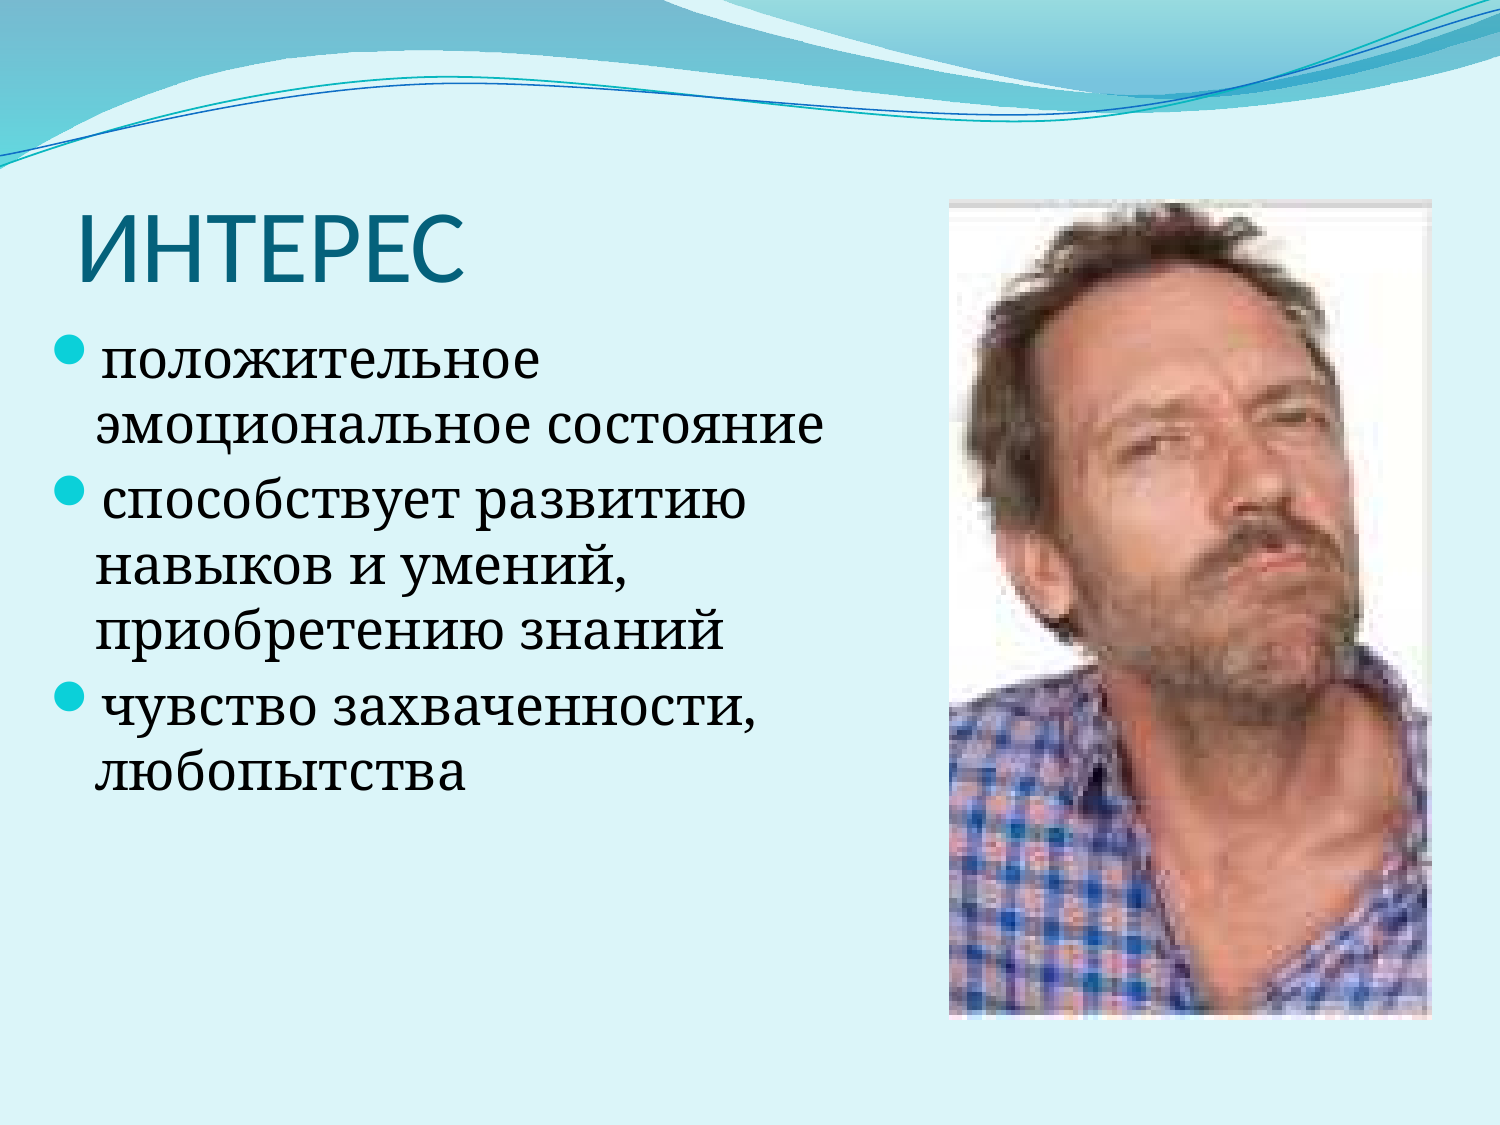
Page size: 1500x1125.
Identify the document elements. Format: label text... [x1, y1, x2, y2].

title ИНТЕРЕС [75, 115, 1425, 303]
list положительное эмоциональное состояние способствует развитию навыков и умений, приобретению знаний чувство захваченности, любопытства [35, 316, 856, 1079]
picture [948, 198, 1433, 1020]
